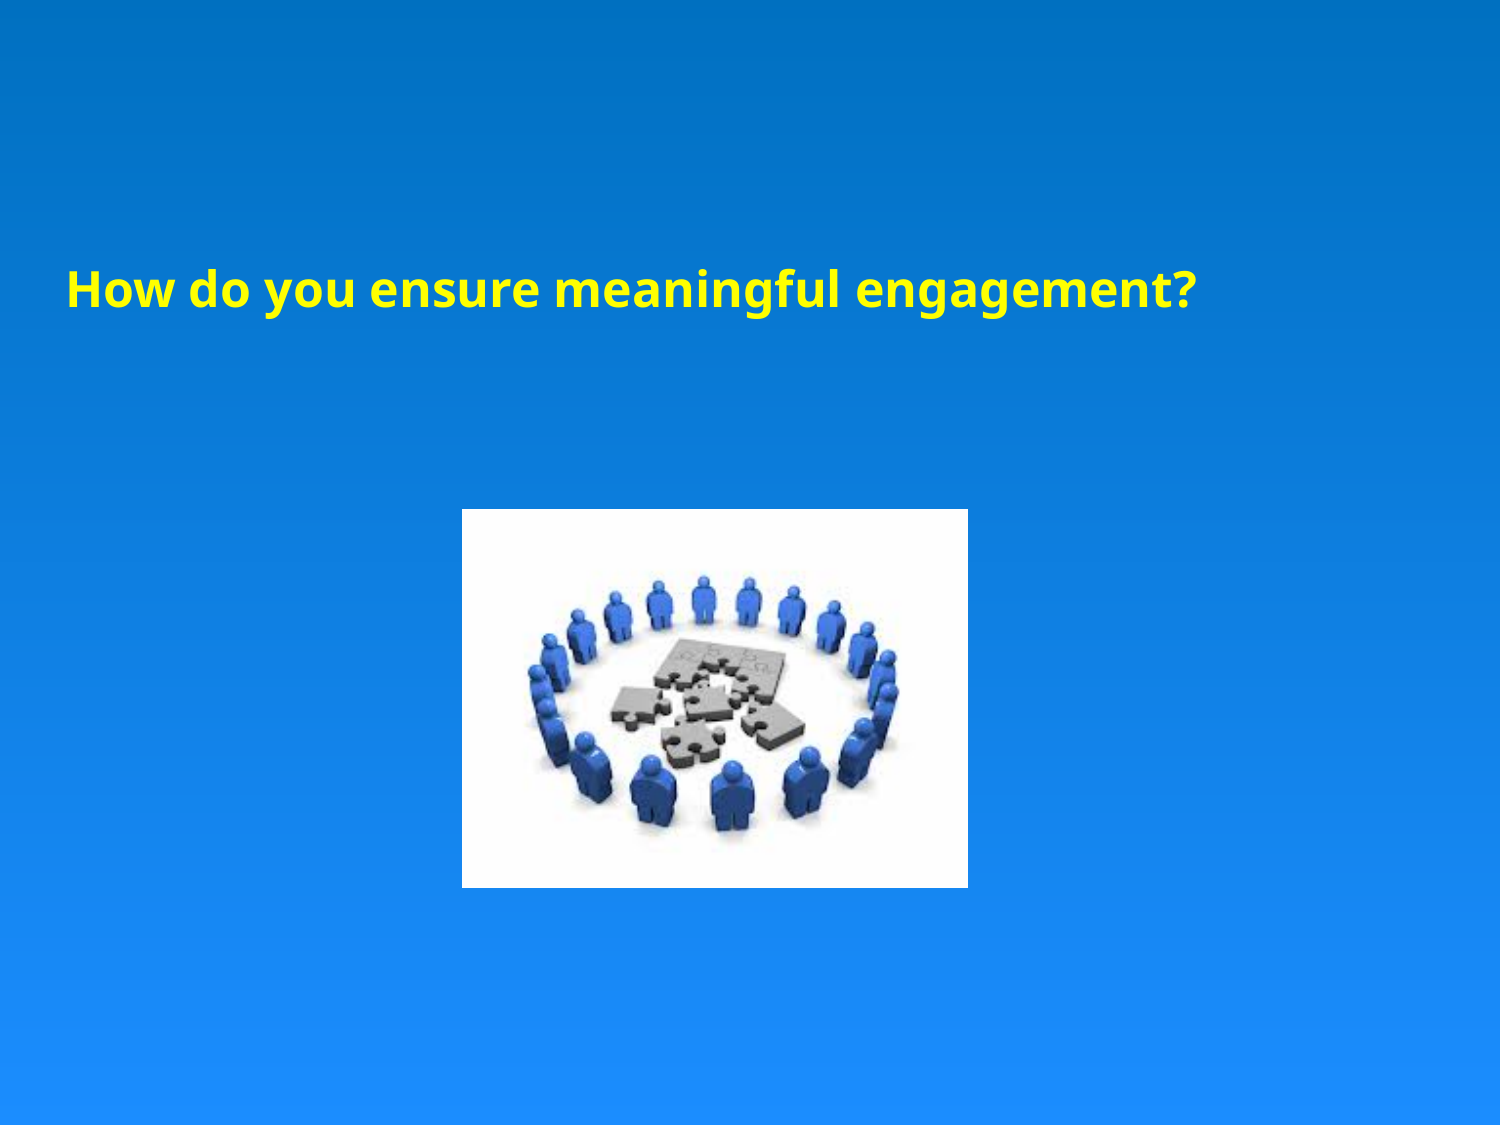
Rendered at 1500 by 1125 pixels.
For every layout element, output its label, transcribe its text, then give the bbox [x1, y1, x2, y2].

picture [462, 509, 968, 888]
title How do you ensure meaningful engagement? [49, 249, 1493, 387]
